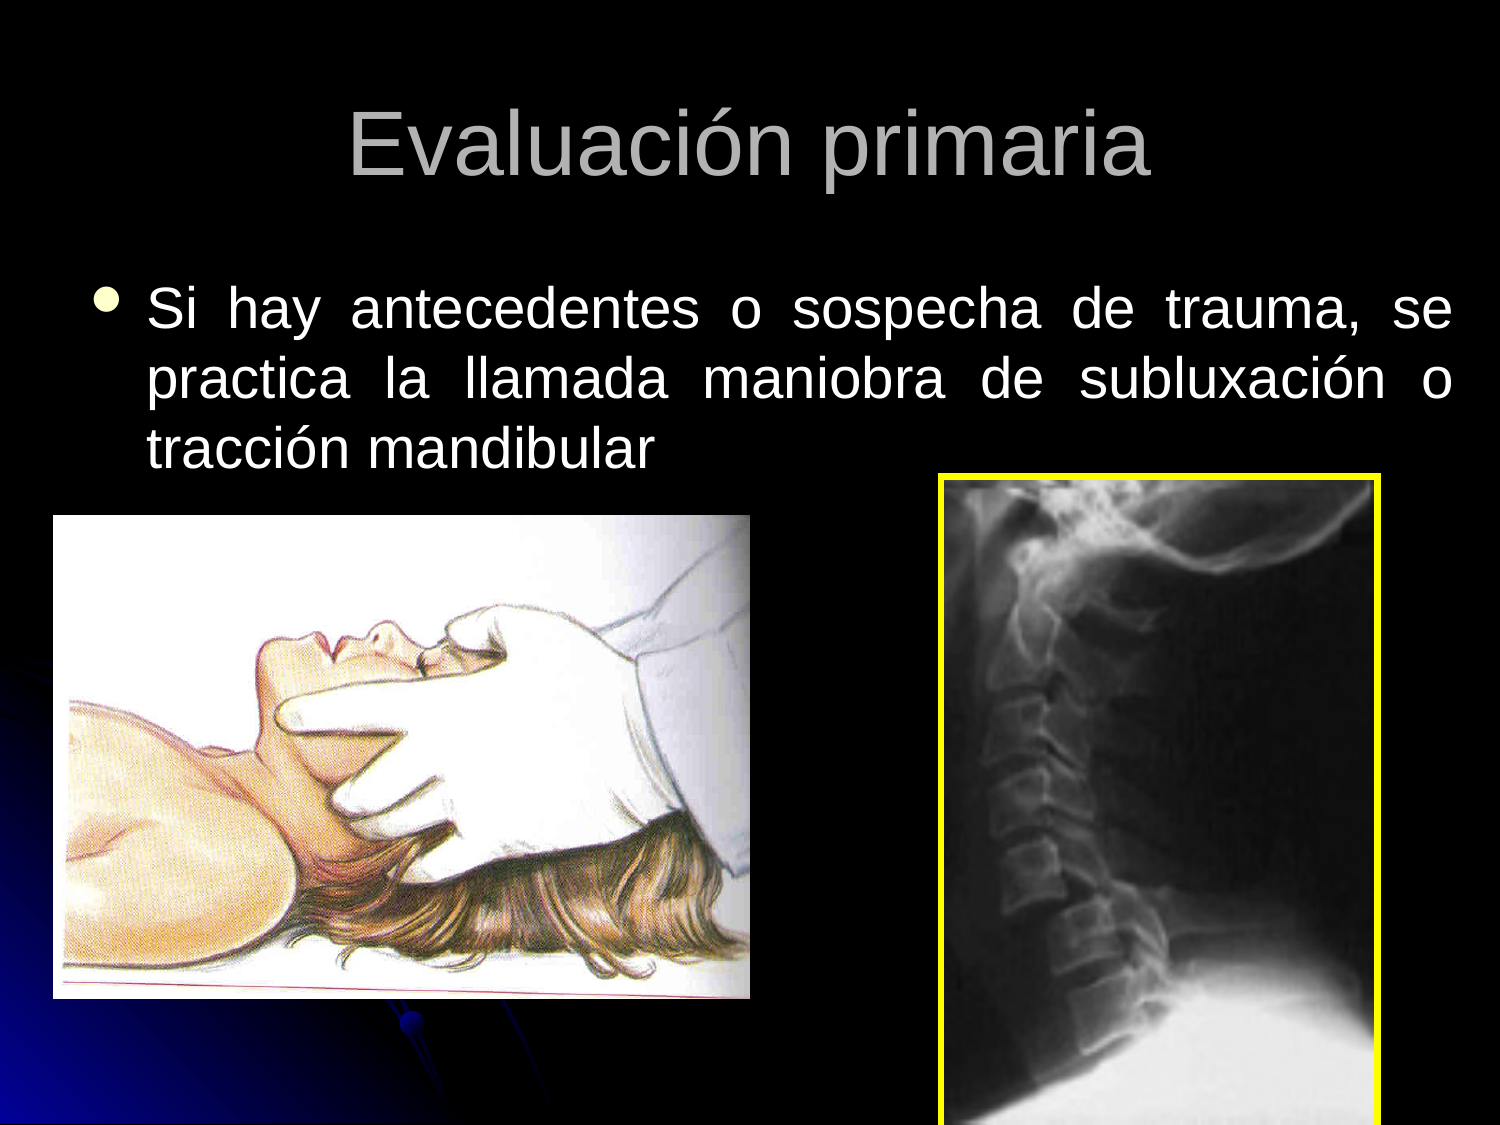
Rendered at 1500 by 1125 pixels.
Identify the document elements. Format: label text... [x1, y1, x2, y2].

title Evaluación primaria [74, 45, 1426, 233]
list Si hay antecedentes o sospecha de trauma, se practica la llamada maniobra de subluxación o tracción mandibular [74, 262, 1471, 516]
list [52, 515, 751, 999]
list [944, 479, 1375, 1125]
